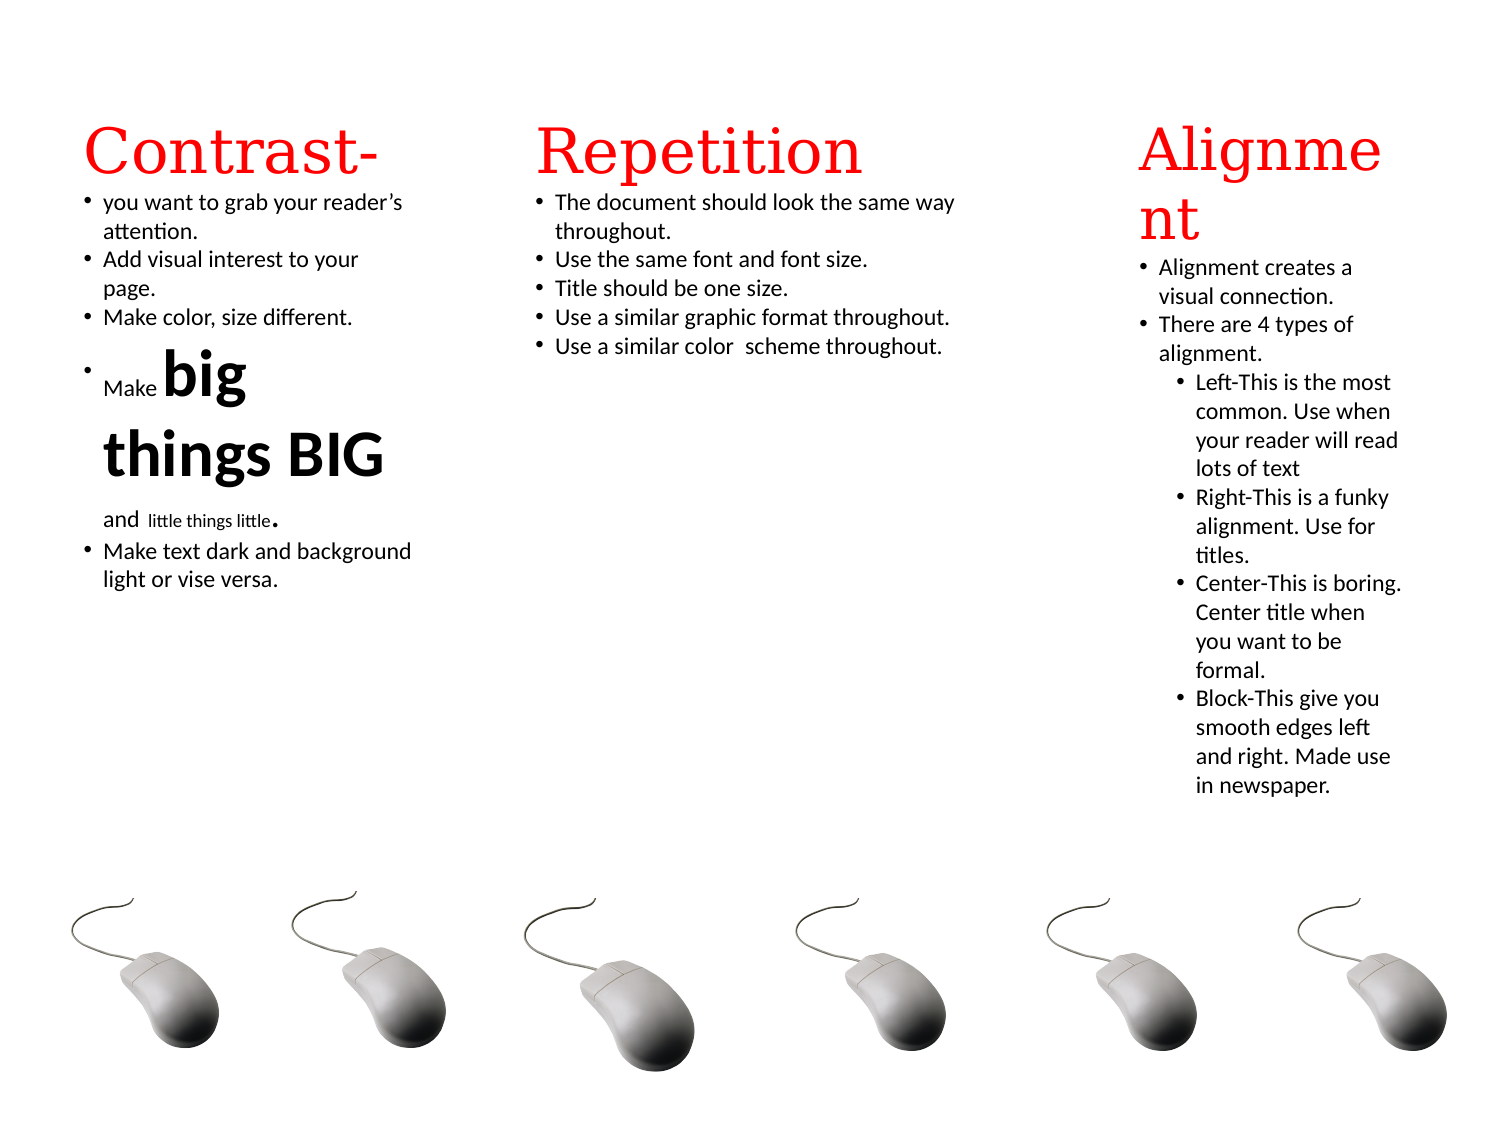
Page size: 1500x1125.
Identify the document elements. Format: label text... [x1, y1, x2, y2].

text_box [68, 891, 1451, 1075]
text_box Repetition The document should look the same way throughout. Use the same font and font size. Title should be one size. Use a similar graphic format throughout. Use a similar color scheme throughout. [520, 104, 1023, 367]
text_box Contrast- you want to grab your reader’s attention. Add visual interest to your page. Make color, size different. Make big things BIG and little things little. Make text dark and background light or vise versa. [68, 104, 429, 601]
text_box Alignment Alignment creates a visual connection. There are 4 types of alignment. Left-This is the most common. Use when your reader will read lots of text Right-This is a funky alignment. Use for titles. Center-This is boring. Center title when you want to be formal. Block-This give you smooth edges left and right. Made use in newspaper. [1124, 104, 1420, 851]
